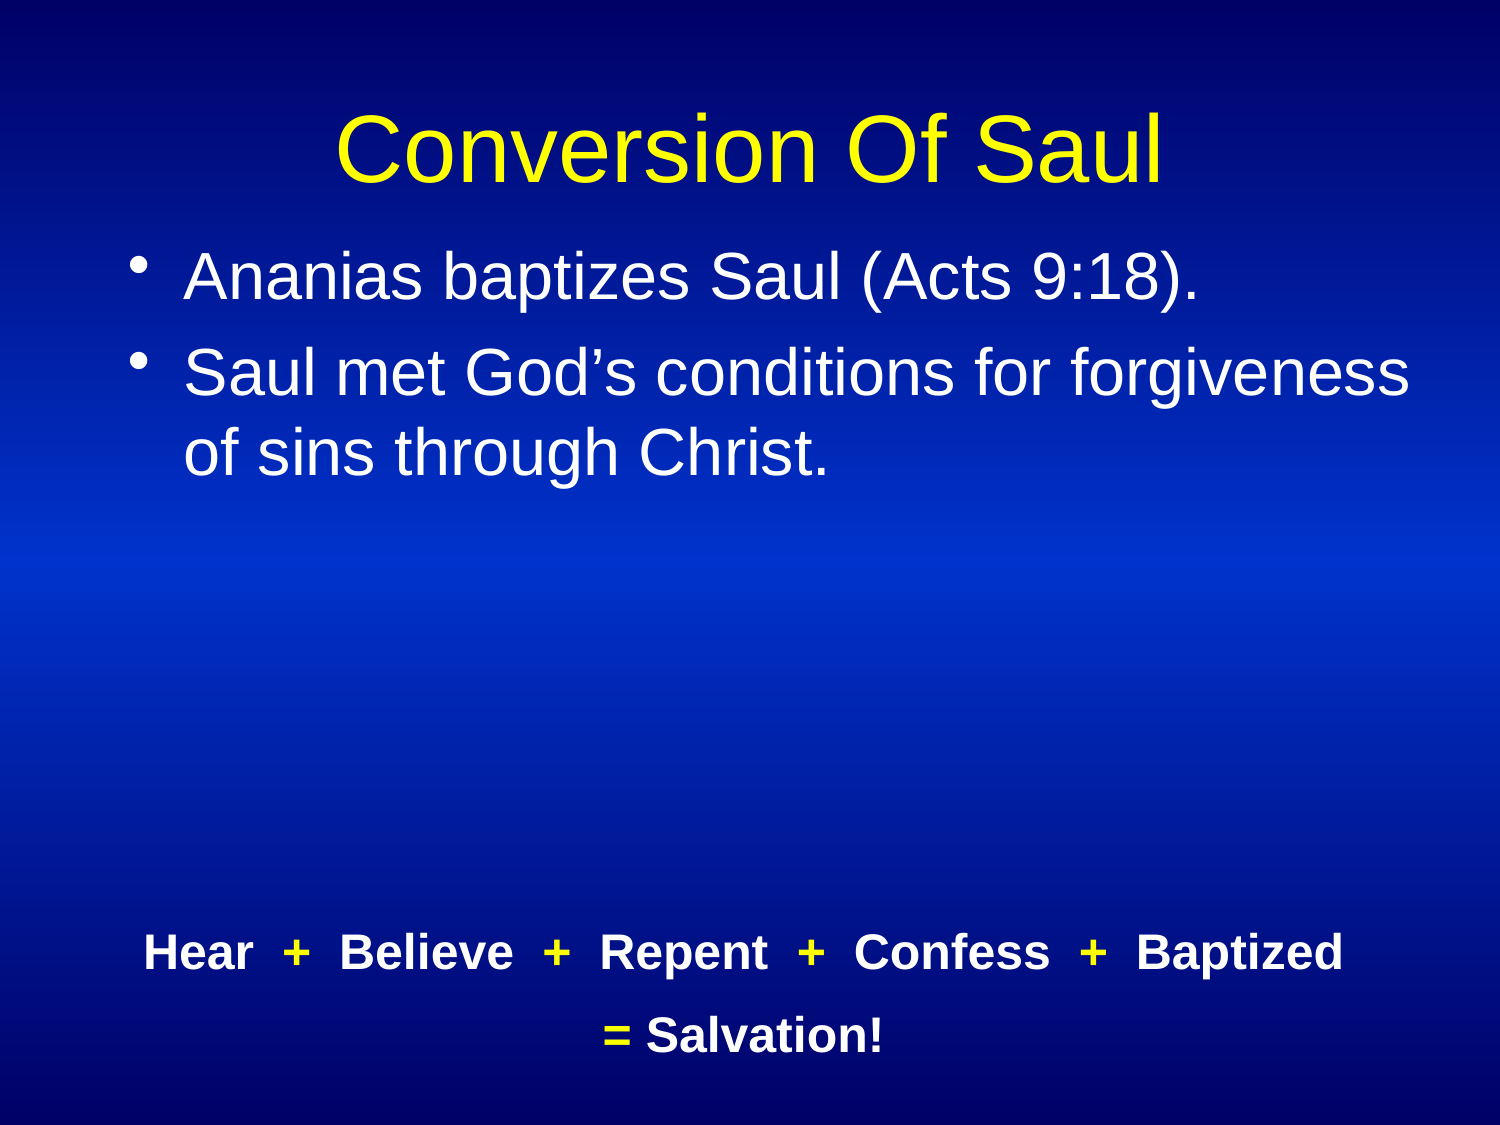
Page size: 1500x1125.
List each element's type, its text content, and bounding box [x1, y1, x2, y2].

list Ananias baptizes Saul (Acts 9:18). Saul met God’s conditions for forgiveness of sins through Christ. [112, 224, 1463, 800]
text_box Hear + Believe + Repent + Confess + Baptized = Salvation! [125, 912, 1363, 1070]
title Conversion Of Saul [37, 50, 1463, 238]
